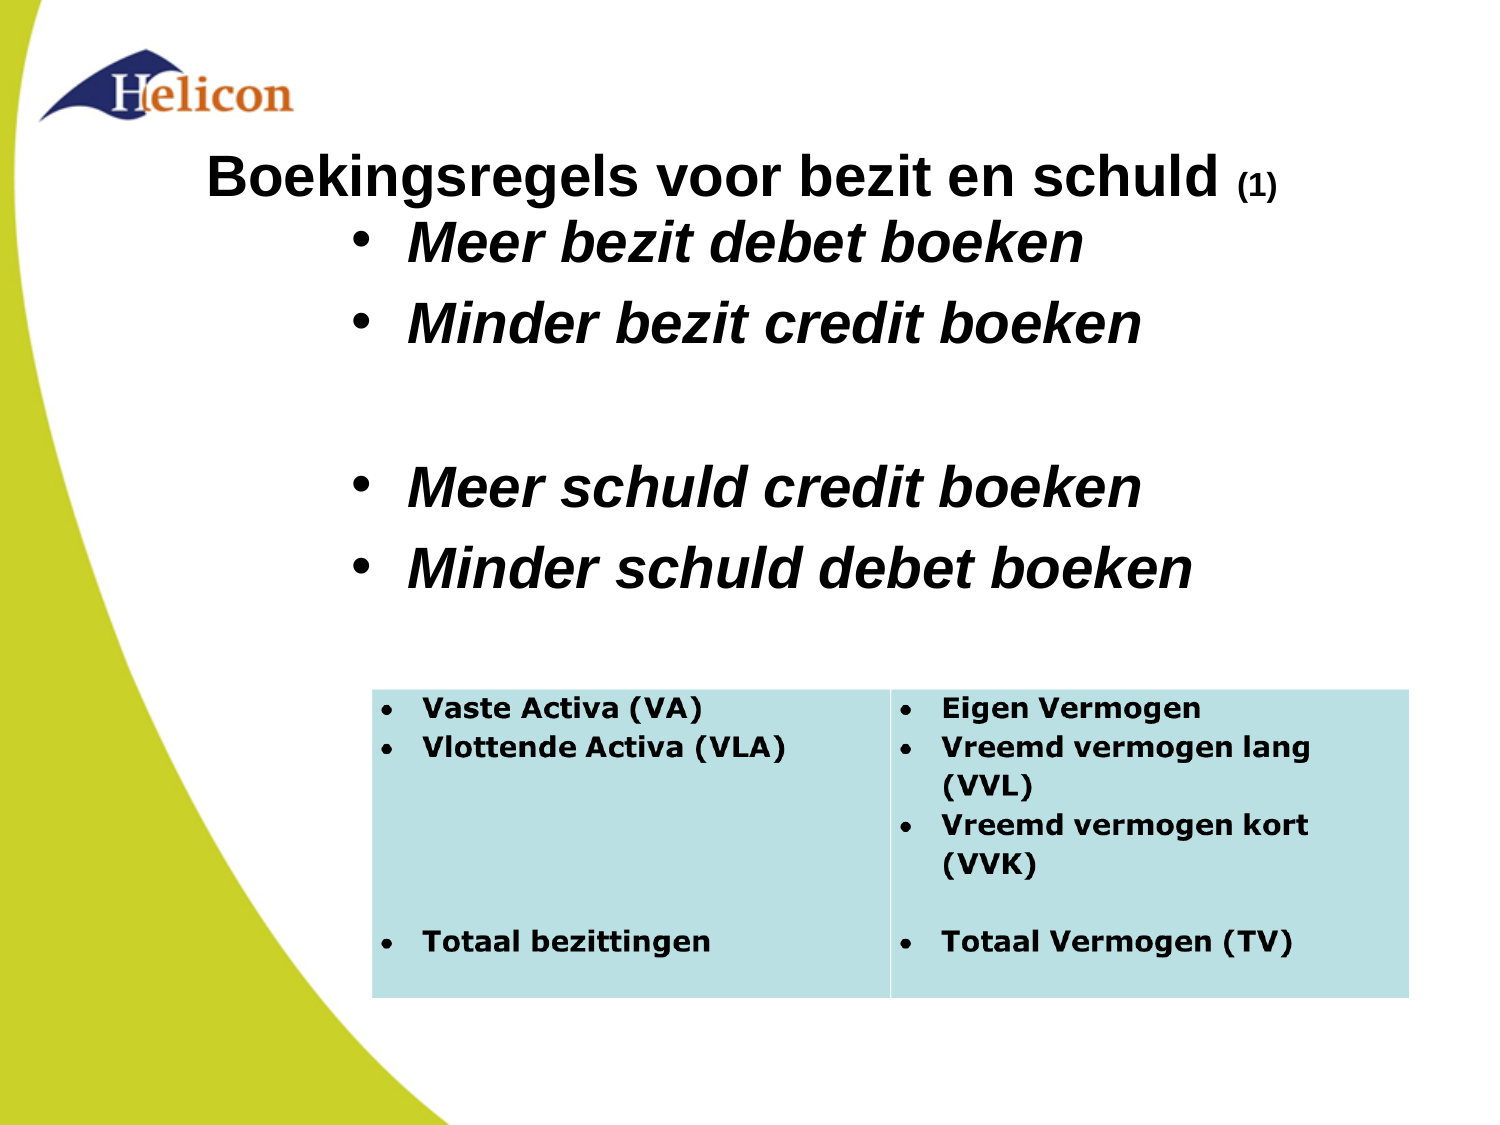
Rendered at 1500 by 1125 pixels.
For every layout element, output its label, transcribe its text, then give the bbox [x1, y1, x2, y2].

list Meer bezit debet boeken Minder bezit credit boeken Meer schuld credit boeken Minder schuld debet boeken [336, 196, 1425, 1005]
title Boekingsregels voor bezit en schuld (1) [75, 79, 1410, 268]
picture [0, 0, 1500, 1125]
